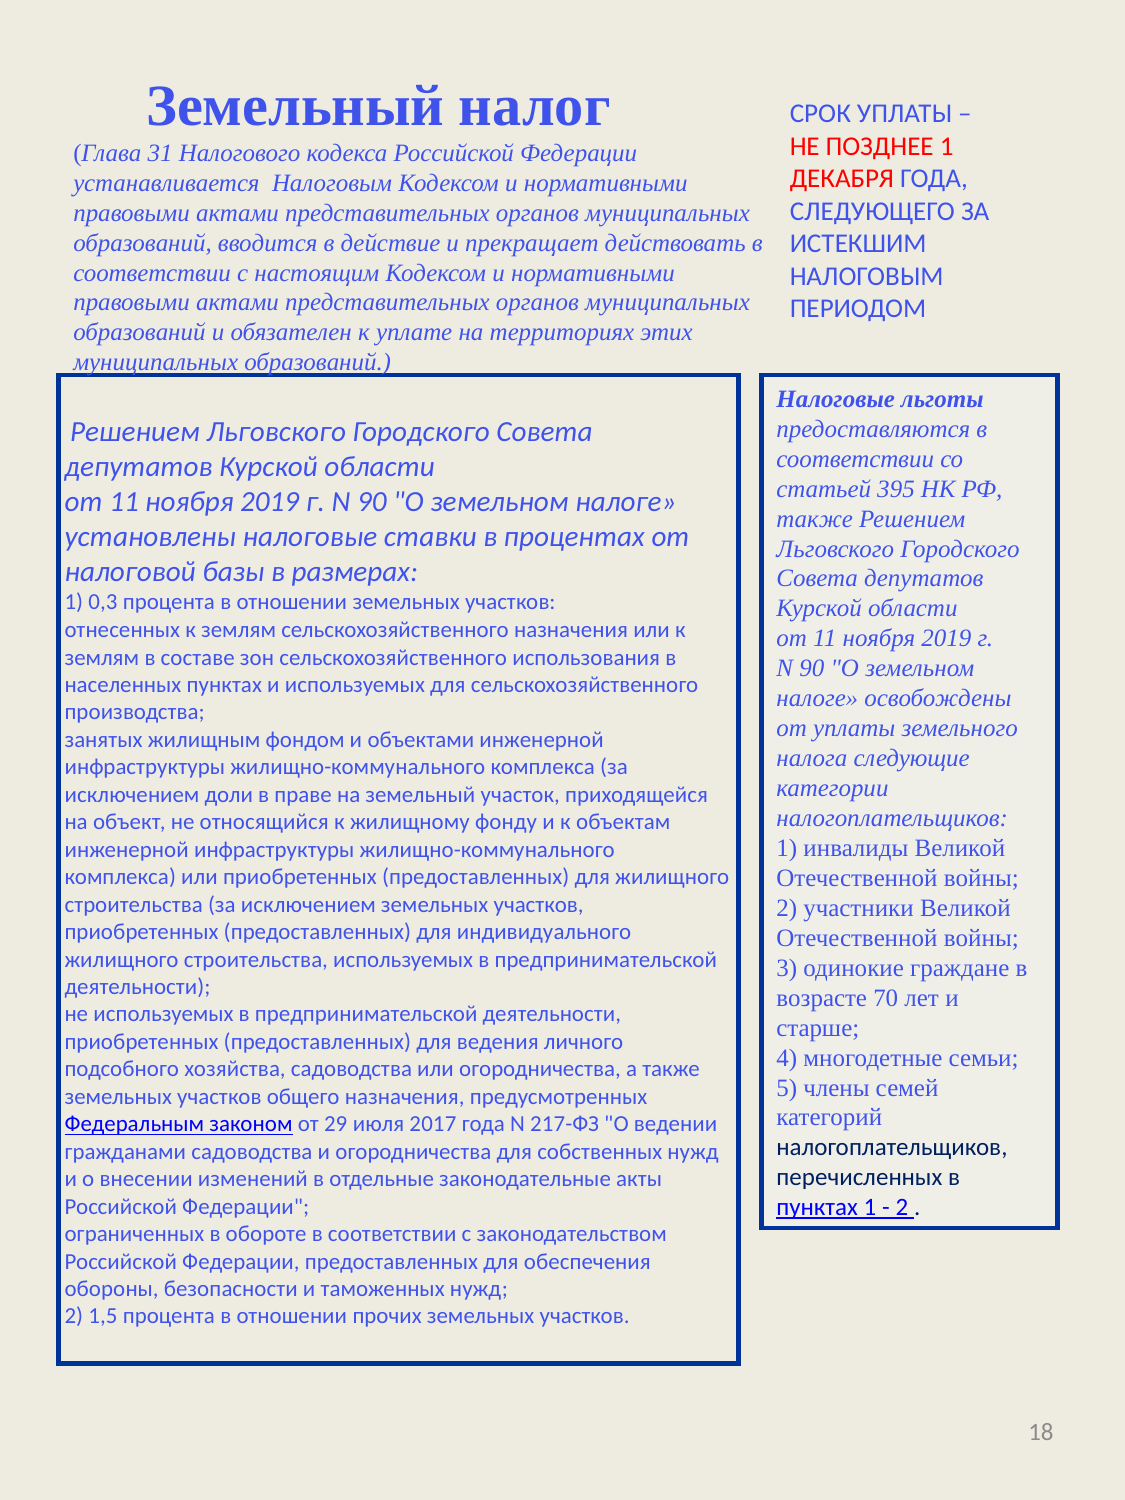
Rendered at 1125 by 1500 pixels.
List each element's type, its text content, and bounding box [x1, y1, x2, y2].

slide_number 18 [806, 1390, 1069, 1471]
text_box Решением Льговского Городского Совета депутатов Курской области от 11 ноября 2019 г. N 90 "О земельном налоге» установлены налоговые ставки в процентах от налоговой базы в размерах: 1) 0,3 процента в отношении земельных участков: отнесенных к землям сельскохозяйственного назначения или к землям в составе зон сельскохозяйственного использования в населенных пунктах и используемых для сельскохозяйственного производства; занятых жилищным фондом и объектами инженерной инфраструктуры жилищно-коммунального комплекса (за исключением доли в праве на земельный участок, приходящейся на объект, не относящийся к жилищному фонду и к объектам инженерной инфраструктуры жилищно-коммунального комплекса) или приобретенных (предоставленных) для жилищного строительства (за исключением земельных участков, приобретенных (предоставленных) для индивидуального жилищного строительства, используемых в предпринимательской деятельности); не используемых в предпринимательской деятельности, приобретенных (предоставленных) для ведения личного подсобного хозяйства, садоводства или огородничества, а также земельных участков общего назначения, предусмотренных Федеральным законом от 29 июля 2017 года N 217-ФЗ "О ведении гражданами садоводства и огородничества для собственных нужд и о внесении изменений в отдельные законодательные акты Российской Федерации"; ограниченных в обороте в соответствии с законодательством Российской Федерации, предоставленных для обеспечения обороны, безопасности и таможенных нужд; 2) 1,5 процента в отношении прочих земельных участков. [58, 384, 739, 1364]
text_box срок уплаты – не позднее 1 ДЕКАбря года, следующего за истекшим налоговым периодом [774, 88, 1074, 331]
text_box (Глава 31 Налогового кодекса Российской Федерации устанавливается Налоговым Кодексом и нормативными правовыми актами представительных органов муниципальных образований, вводится в действие и прекращает действовать в соответствии с настоящим Кодексом и нормативными правовыми актами представительных органов муниципальных образований и обязателен к уплате на территориях этих муниципальных образований.) [58, 128, 797, 384]
text_box Налоговые льготы предоставляются в соответствии со статьей 395 НК РФ, также Решением Льговского Городского Совета депутатов Курской области от 11 ноября 2019 г. N 90 "О земельном налоге» освобождены от уплаты земельного налога следующие категории налогоплательщиков: 1) инвалиды Великой Отечественной войны; 2) участники Великой Отечественной войны; 3) одинокие граждане в возрасте 70 лет и старше; 4) многодетные семьи; 5) члены семей категорий налогоплательщиков, перечисленных в пунктах 1 - 2 . [761, 374, 1058, 1228]
title Земельный налог [0, 0, 758, 204]
